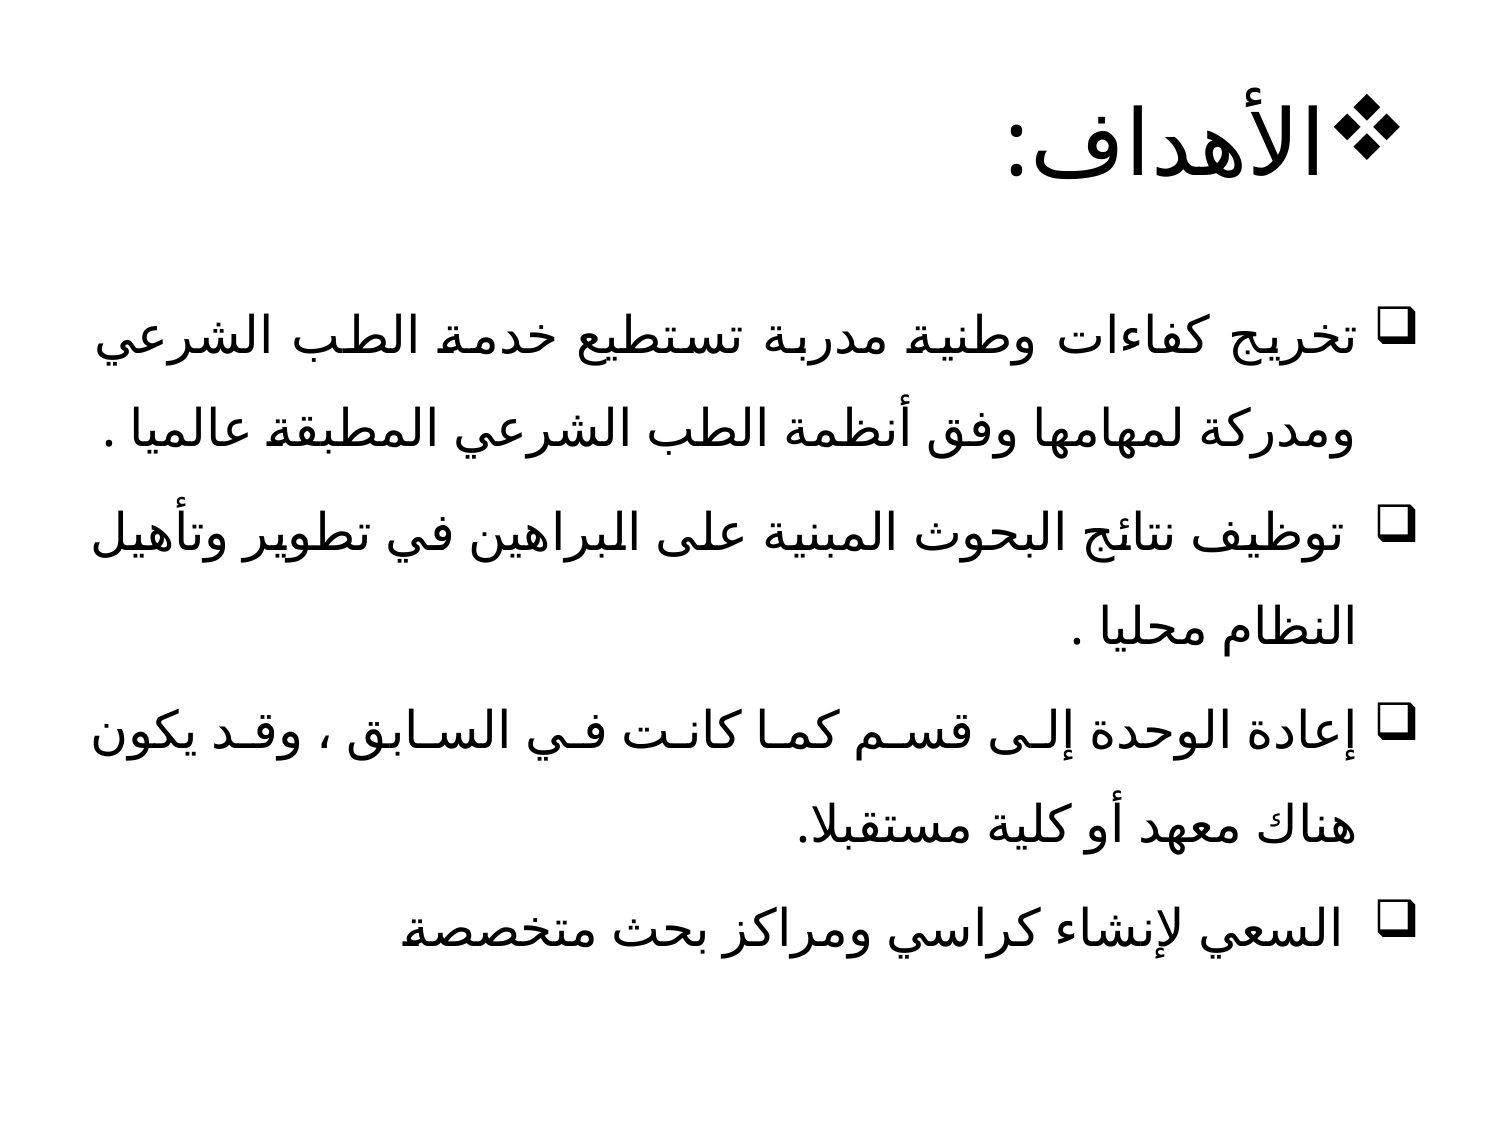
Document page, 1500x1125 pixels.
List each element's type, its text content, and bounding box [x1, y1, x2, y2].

list تخريج كفاءات وطنية مدربة تستطيع خدمة الطب الشرعي ومدركة لمهامها وفق أنظمة الطب الشرعي المطبقة عالميا . توظيف نتائج البحوث المبنية على البراهين في تطوير وتأهيل النظام محليا . إعادة الوحدة إلى قسم كما كانت في السابق ، وقد يكون هناك معهد أو كلية مستقبلا. السعي لإنشاء كراسي ومراكز بحث متخصصة [75, 262, 1425, 1005]
title الأهداف: [75, 45, 1425, 233]
